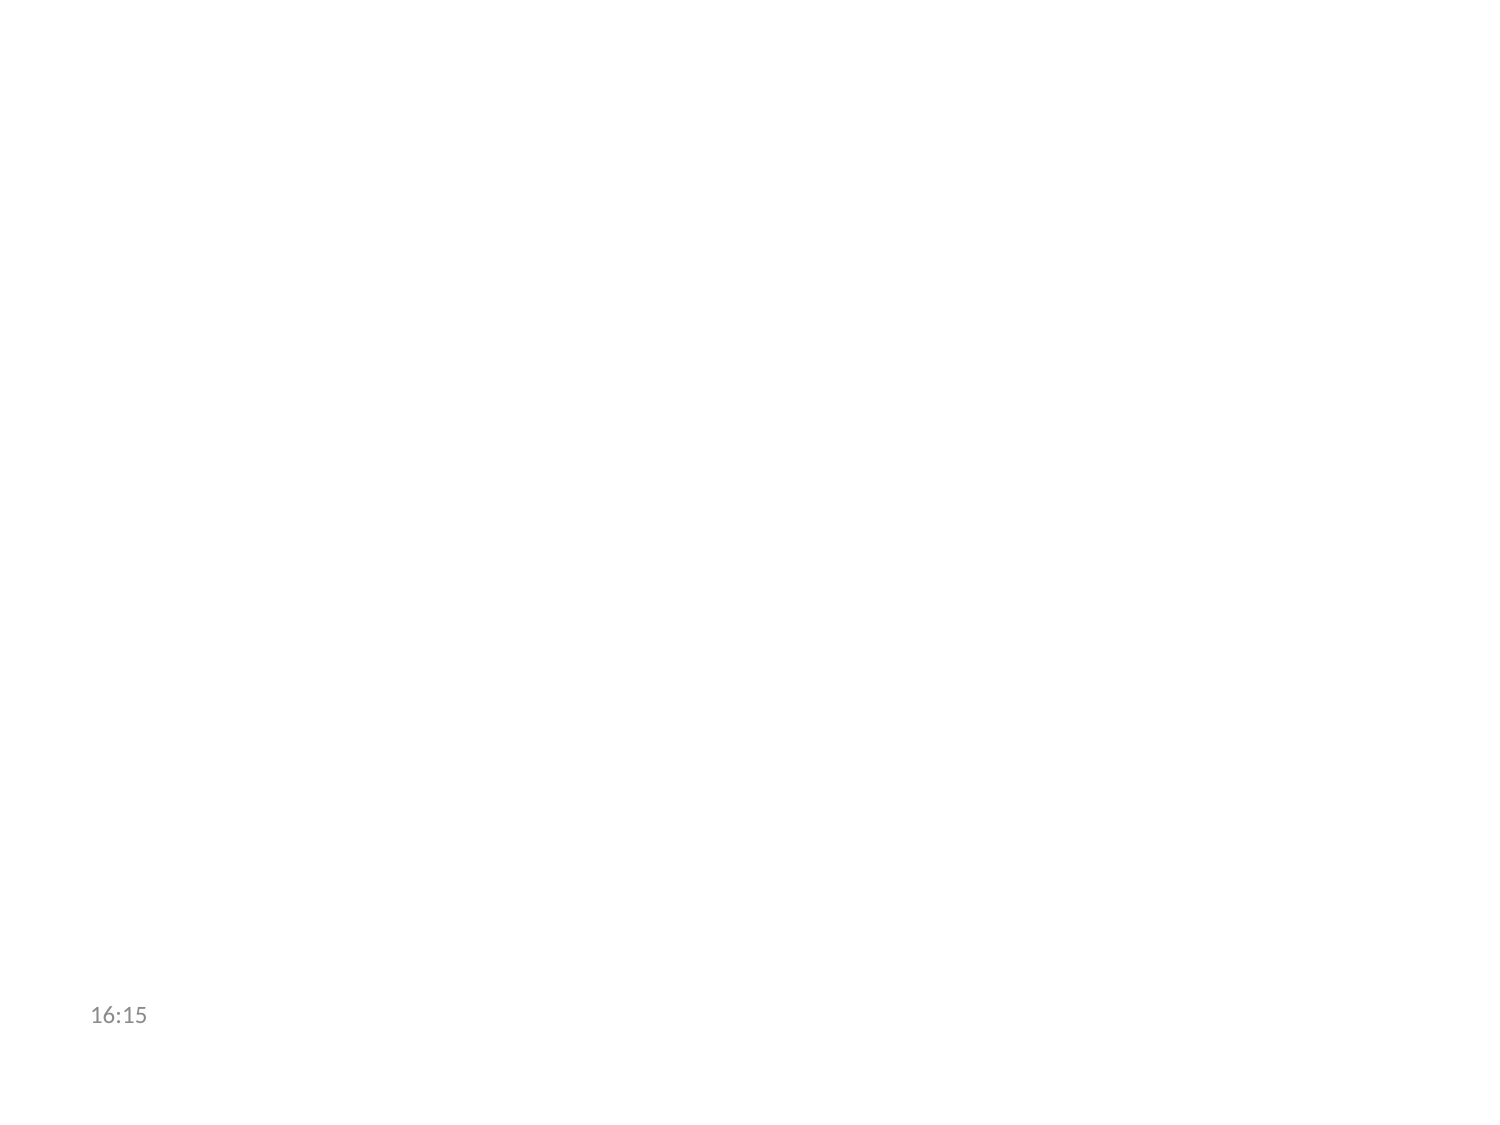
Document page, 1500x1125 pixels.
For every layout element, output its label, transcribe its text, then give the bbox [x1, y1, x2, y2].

text_box 15:35 [75, 983, 425, 1044]
